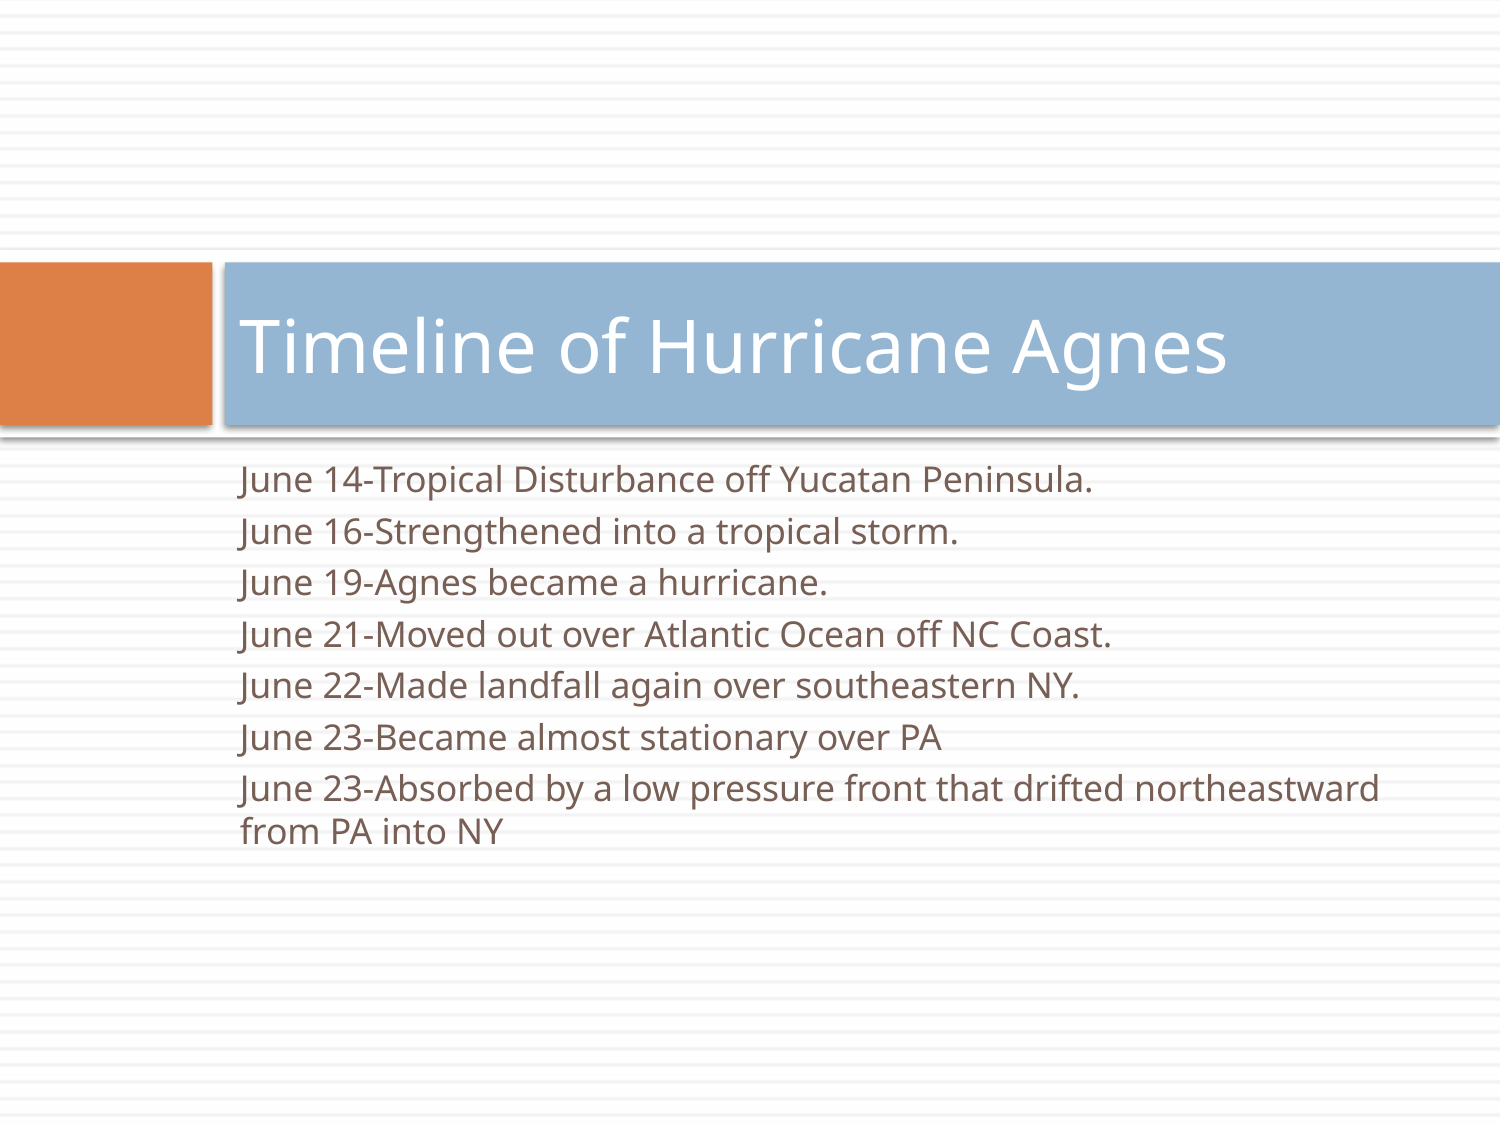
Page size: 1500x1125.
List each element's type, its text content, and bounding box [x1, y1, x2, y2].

list June 14-Tropical Disturbance off Yucatan Peninsula. June 16-Strengthened into a tropical storm. June 19-Agnes became a hurricane. June 21-Moved out over Atlantic Ocean off NC Coast. June 22-Made landfall again over southeastern NY. June 23-Became almost stationary over PA June 23-Absorbed by a low pressure front that drifted northeastward from PA into NY [225, 450, 1450, 863]
title Timeline of Hurricane Agnes [225, 262, 1475, 425]
